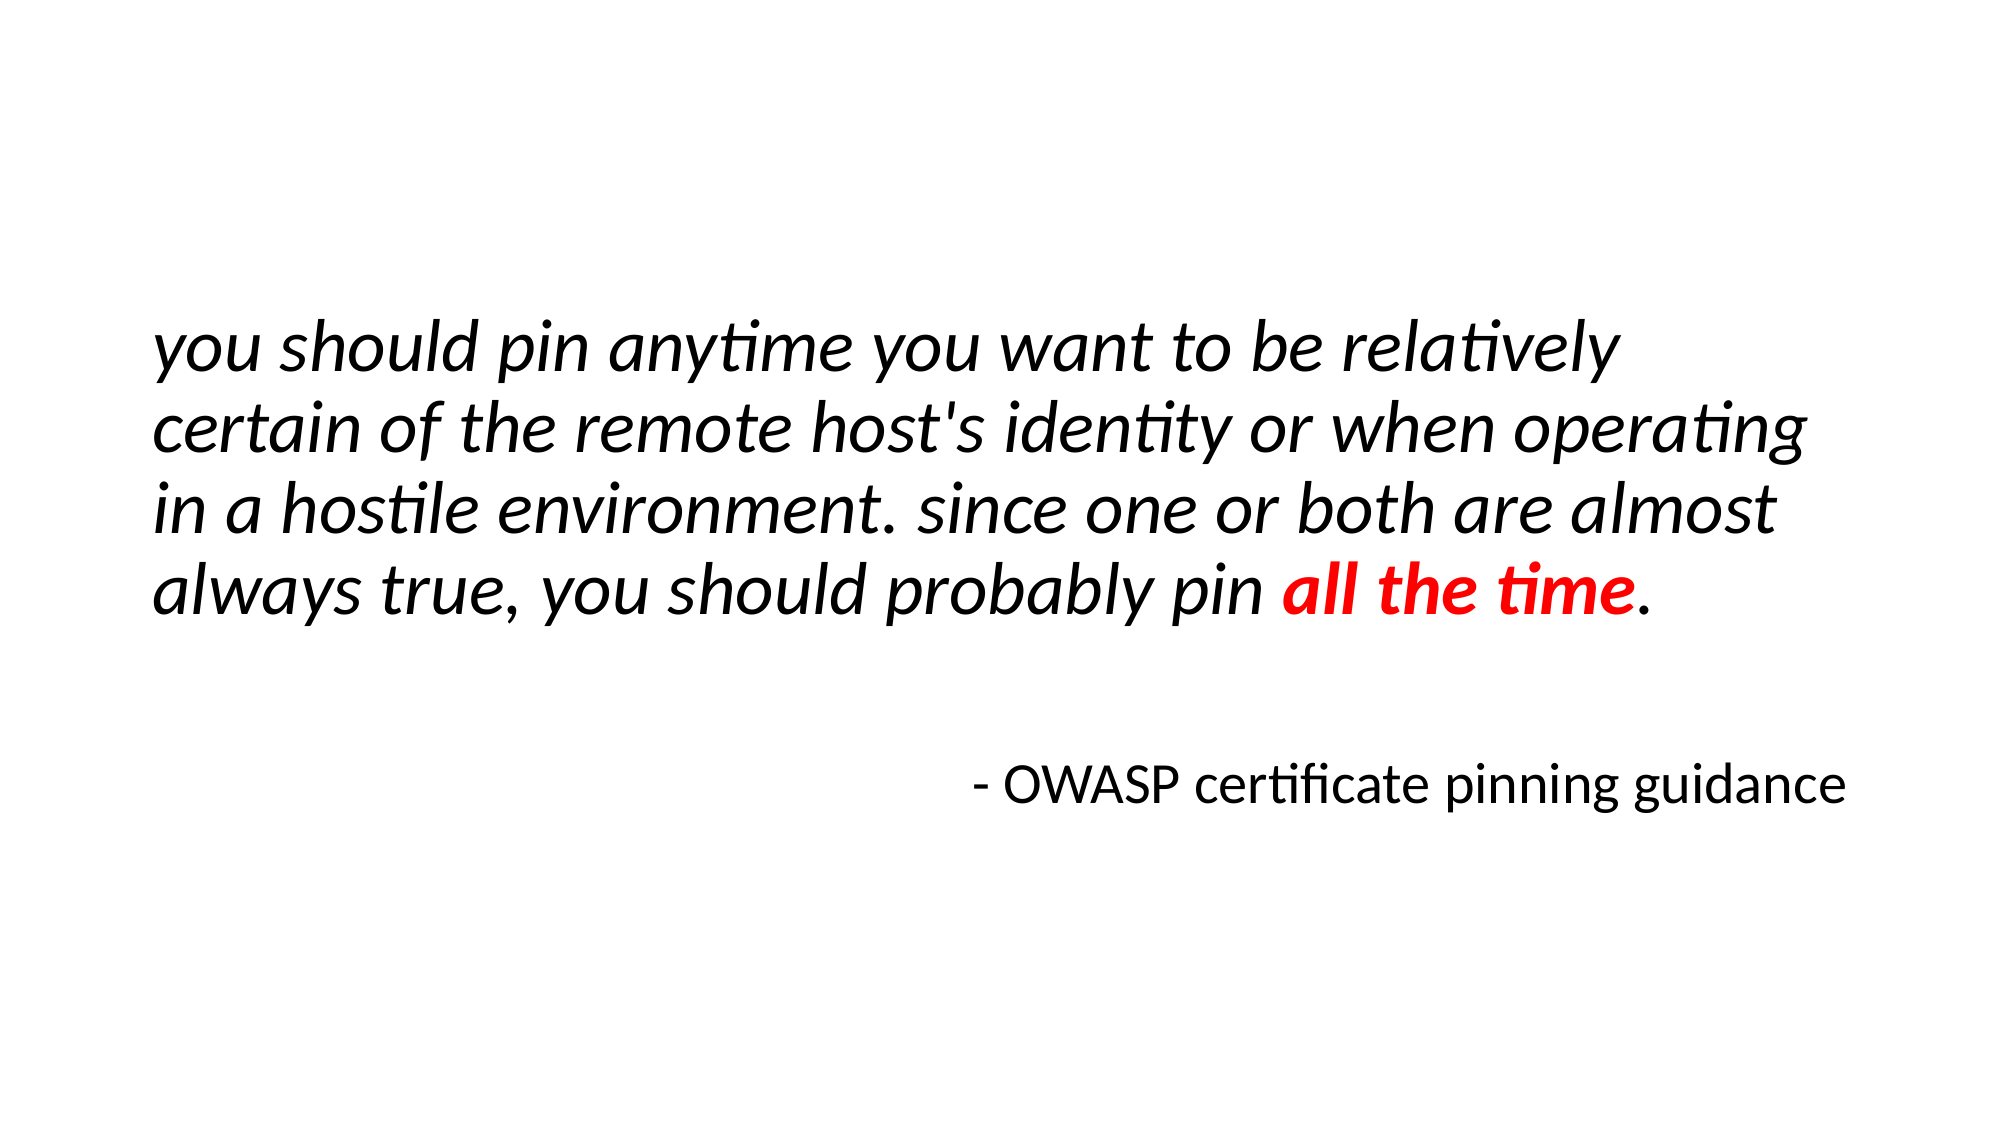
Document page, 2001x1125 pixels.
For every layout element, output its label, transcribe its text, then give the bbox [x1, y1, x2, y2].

list you should pin anytime you want to be relatively certain of the remote host's identity or when operating in a hostile environment. since one or both are almost always true, you should probably pin all the time. - OWASP certificate pinning guidance [137, 299, 1863, 1014]
